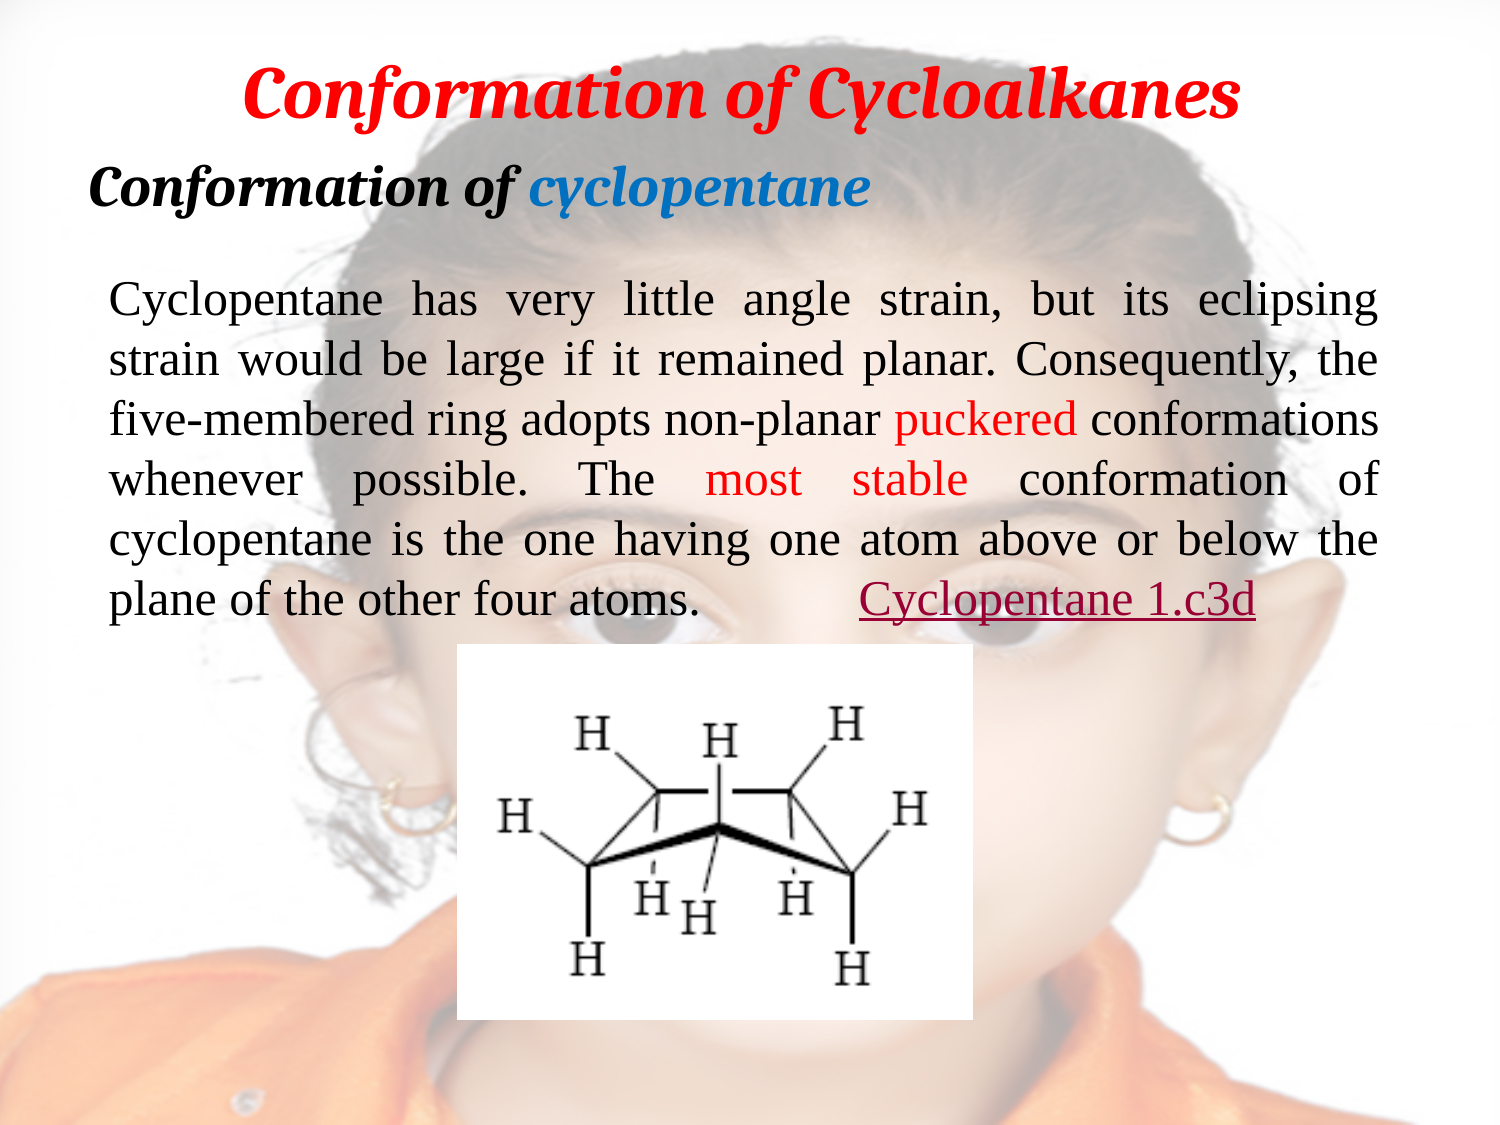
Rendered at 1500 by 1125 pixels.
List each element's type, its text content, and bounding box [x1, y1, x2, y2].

text_box Cyclopentane has very little angle strain, but its eclipsing strain would be large if it remained planar. Consequently, the five-membered ring adopts non-planar puckered conformations whenever possible. The most stable conformation of cyclopentane is the one having one atom above or below the plane of the other four atoms. Cyclopentane 1.c3d [93, 257, 1395, 633]
picture [456, 644, 973, 1020]
text_box Conformation of Cycloalkanes [227, 35, 1258, 141]
text_box Conformation of cyclopentane [74, 140, 887, 226]
